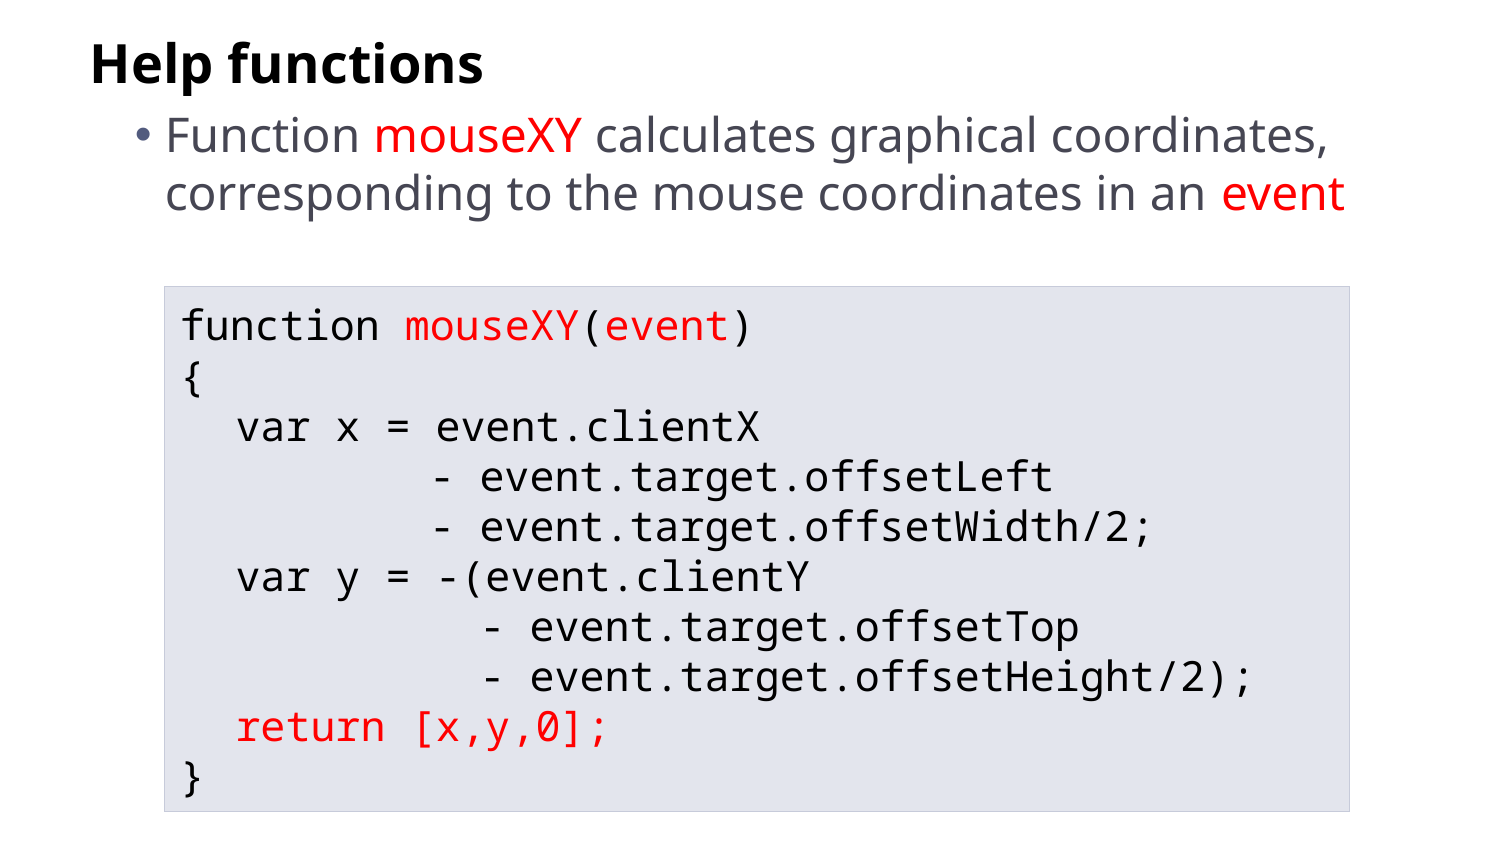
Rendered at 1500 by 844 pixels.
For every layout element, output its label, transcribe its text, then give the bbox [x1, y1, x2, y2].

text_box function mouseXY(event) { var x = event.clientX - event.target.offsetLeft - event.target.offsetWidth/2; var y = -(event.clientY - event.target.offsetTop - event.target.offsetHeight/2); return [x,y,0]; } [164, 286, 1350, 812]
list Help functions Function mouseXY calculates graphical coordinates, corresponding to the mouse coordinates in an event [75, 21, 1475, 835]
